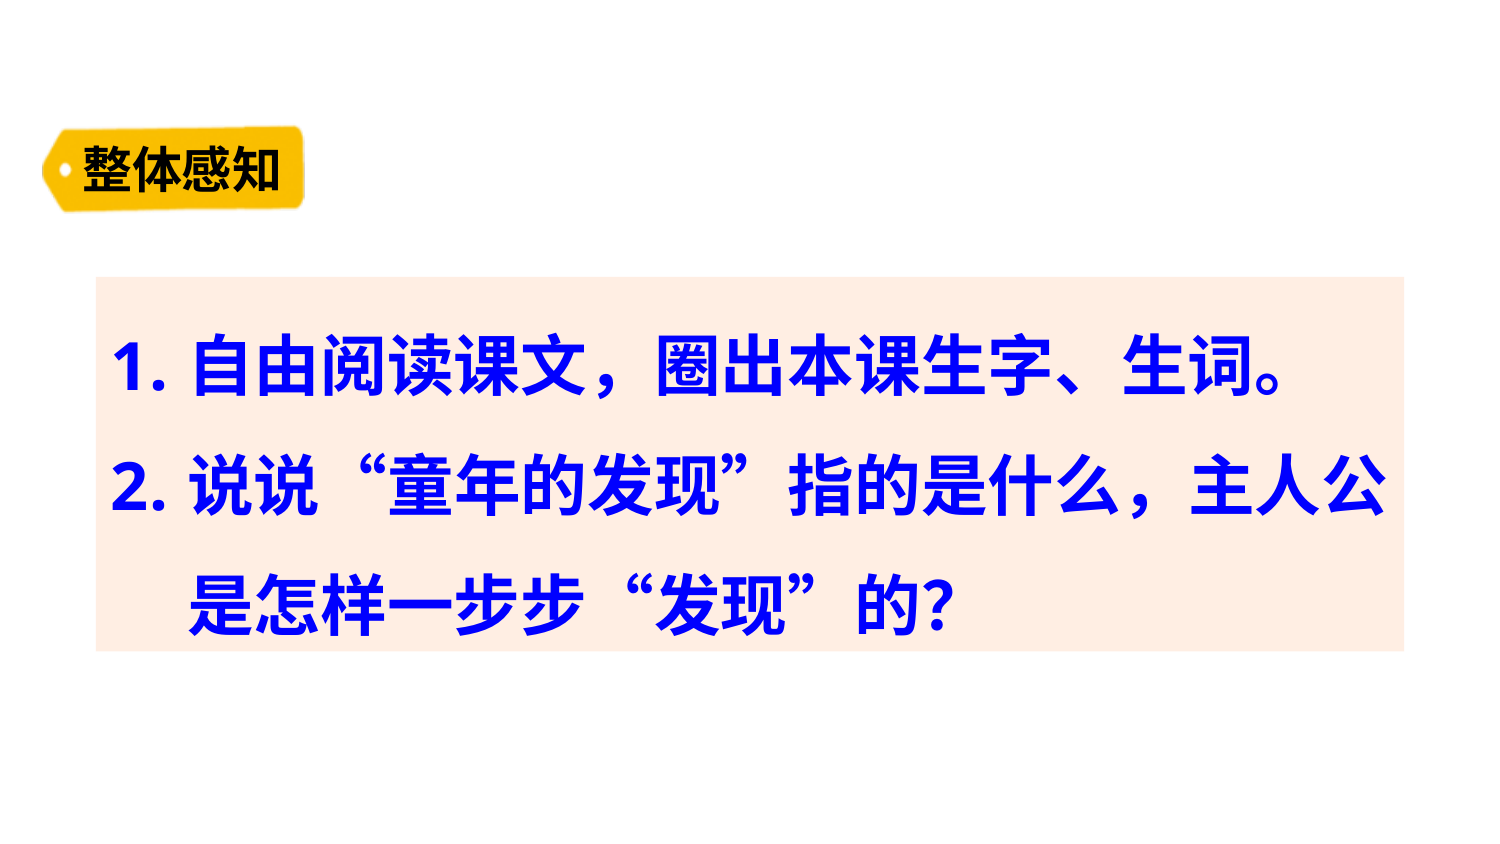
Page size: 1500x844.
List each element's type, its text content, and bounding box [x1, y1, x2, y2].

text_box 自由阅读课文，圈出本课生字、生词。 说说“童年的发现”指的是什么，主人公是怎样一步步“发现”的？ [95, 276, 1405, 652]
picture [30, 121, 315, 218]
